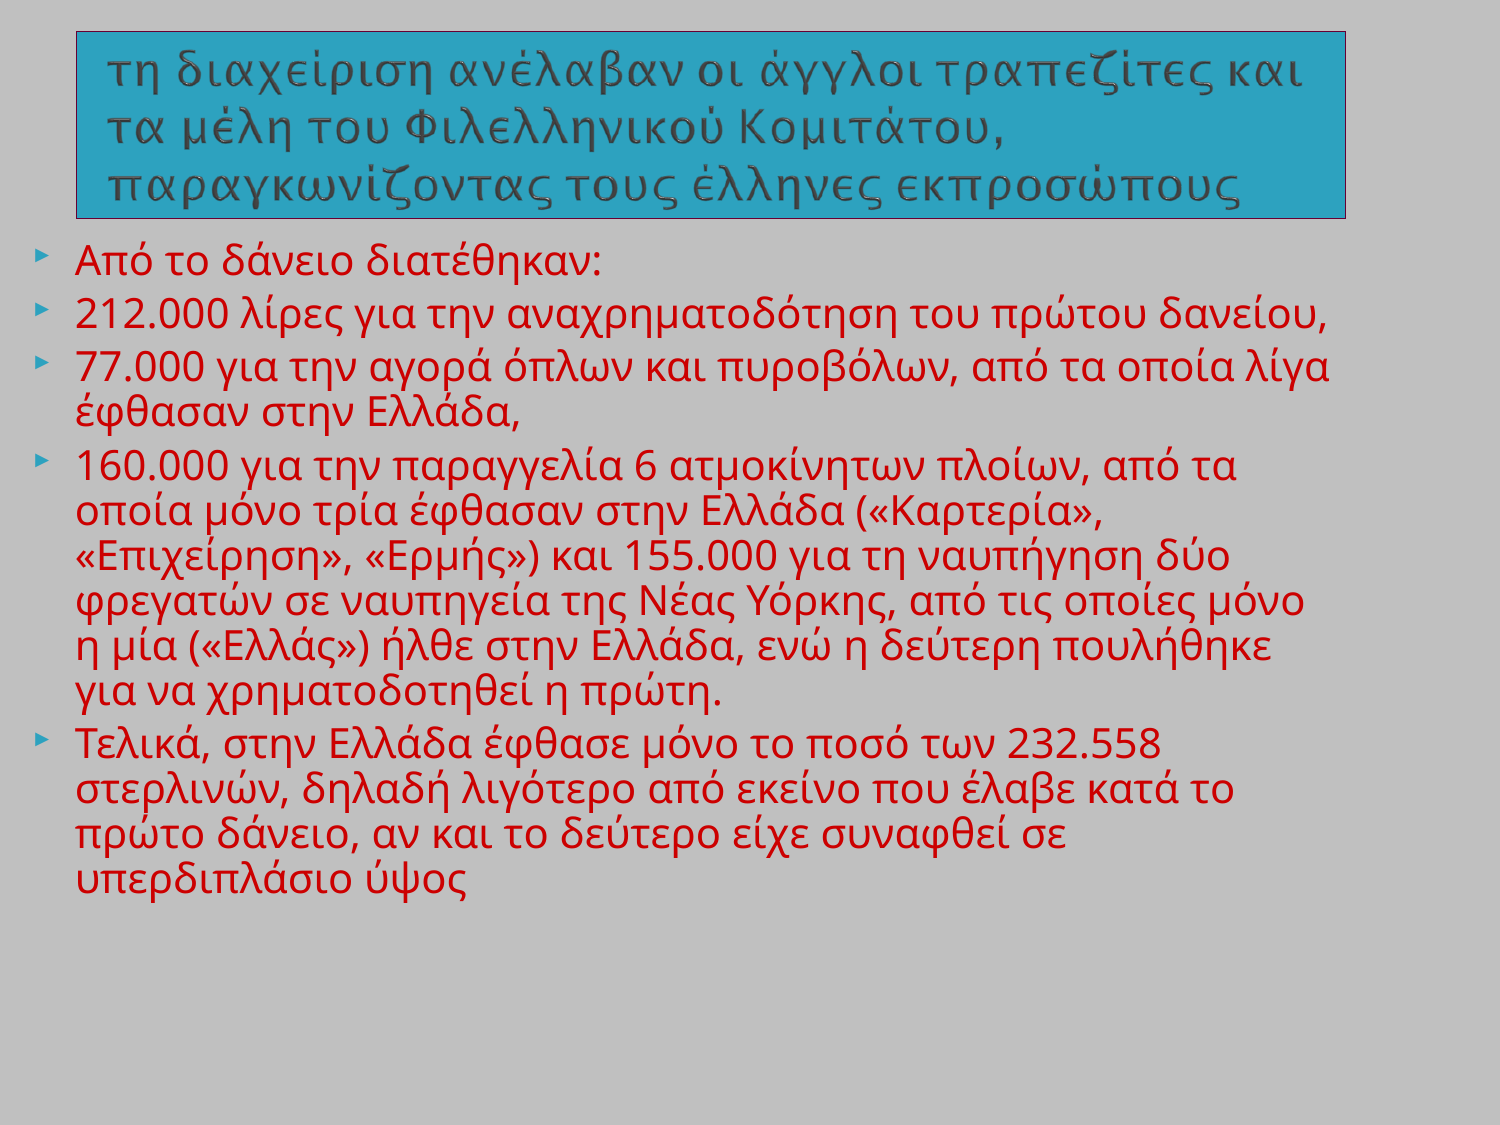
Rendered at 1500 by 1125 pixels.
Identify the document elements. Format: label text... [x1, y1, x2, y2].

list Από το δάνειο διατέθηκαν: 212.000 λίρες για την αναχρηματοδότηση του πρώτου δανείου, 77.000 για την αγορά όπλων και πυροβόλων, από τα οποία λίγα έφθασαν στην Ελλάδα, 160.000 για την παραγγελία 6 ατμοκίνητων πλοίων, από τα οποία μόνο τρία έφθασαν στην Ελλάδα («Καρτερία», «Επιχείρηση», «Ερμής») και 155.000 για τη ναυπήγηση δύο φρεγατών σε ναυπηγεία της Νέας Υόρκης, από τις οποίες μόνο η μία («Ελλάς») ήλθε στην Ελλάδα, ενώ η δεύτερη πουλήθηκε για να χρηματοδοτηθεί η πρώτη. Τελικά, στην Ελλάδα έφθασε μόνο το ποσό των 232.558 στερλινών, δηλαδή λιγότερο από εκείνο που έλαβε κατά το πρώτο δάνειο, αν και το δεύτερο είχε συναφθεί σε υπερδιπλάσιο ύψος [0, 231, 1351, 975]
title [76, 30, 1346, 219]
